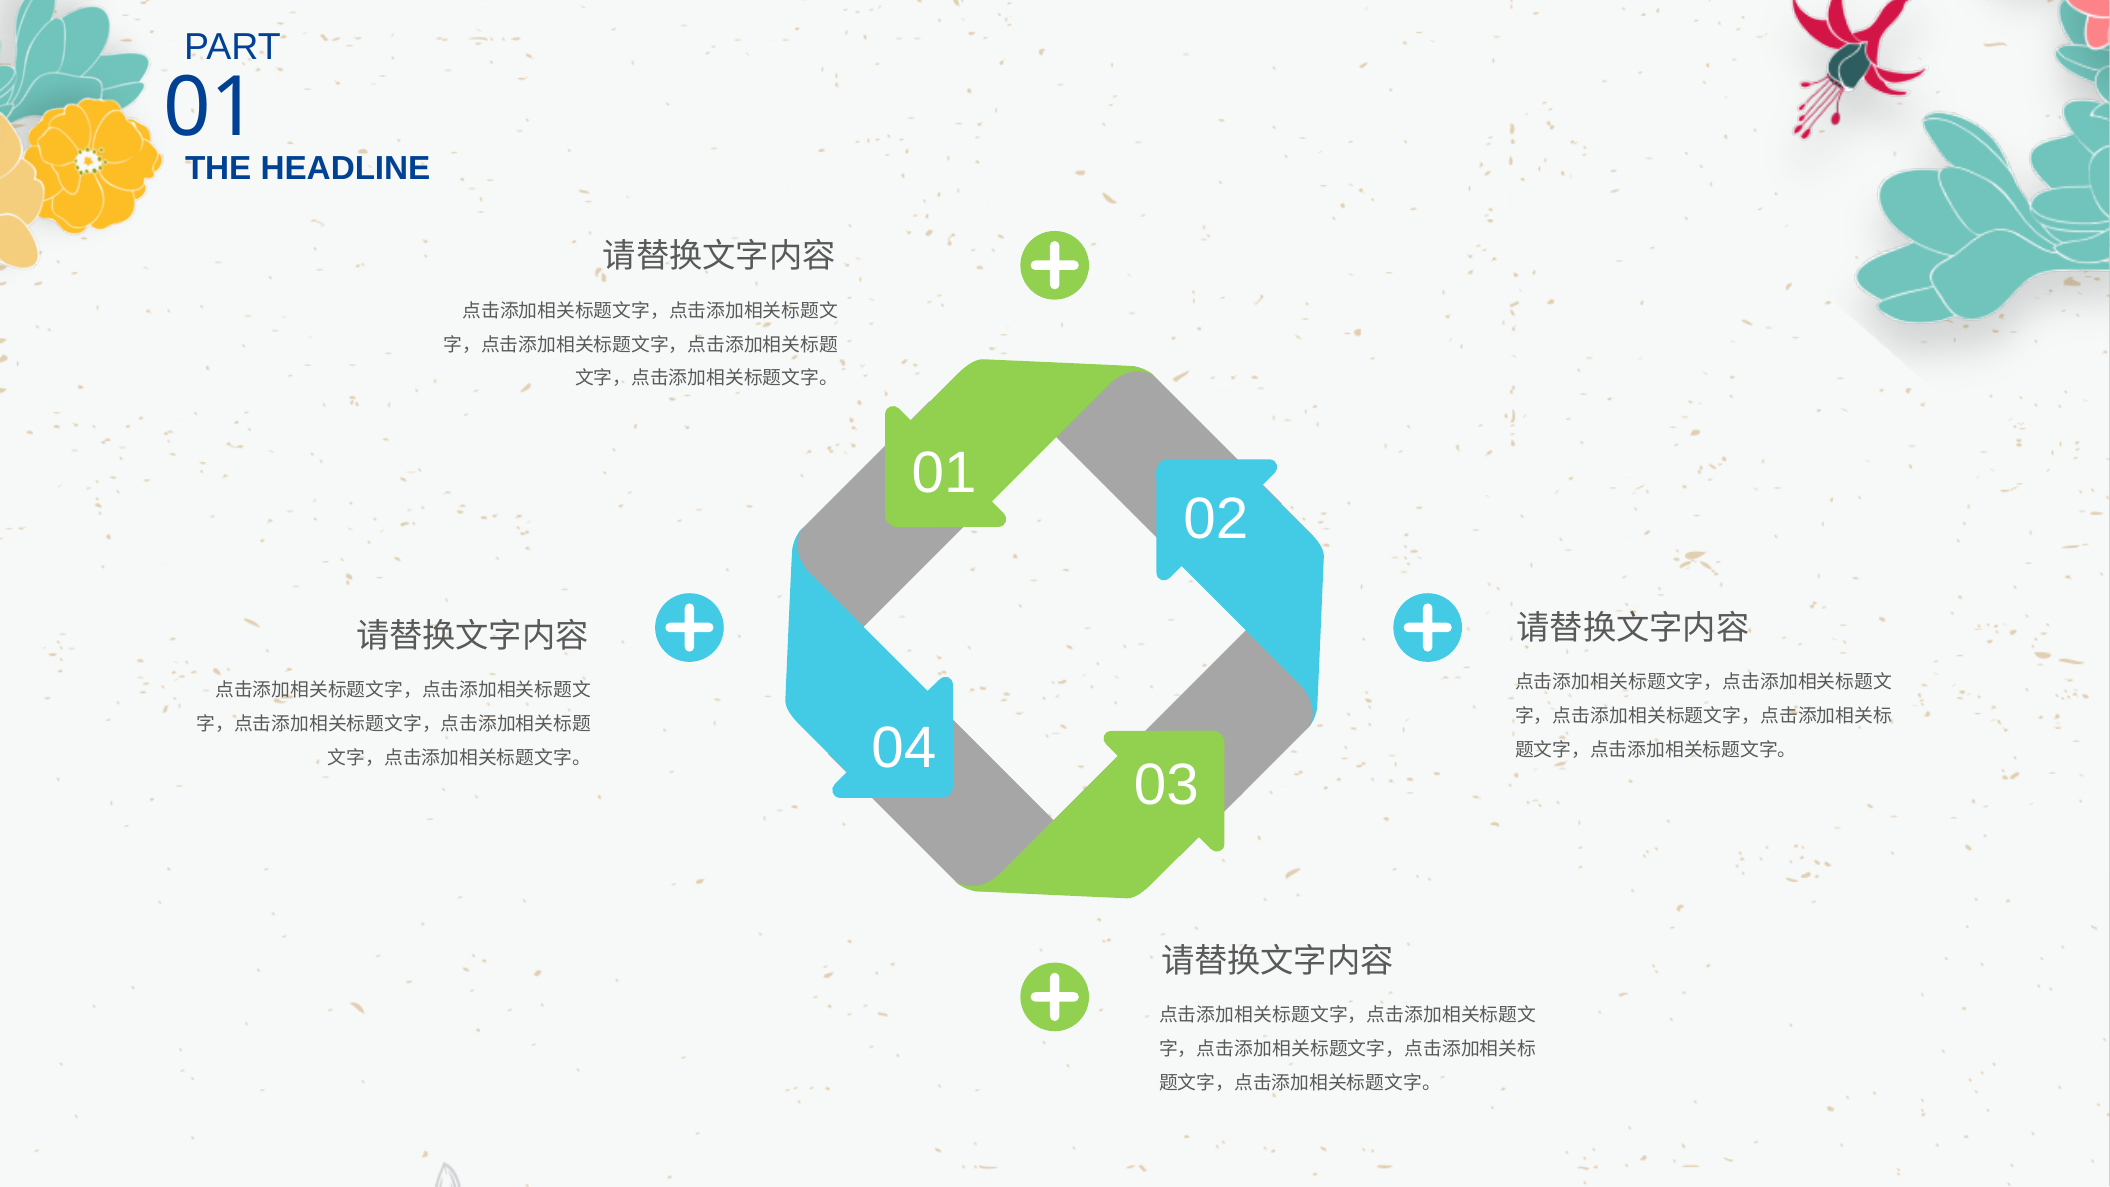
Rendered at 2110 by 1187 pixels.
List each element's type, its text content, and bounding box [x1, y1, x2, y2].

text_box 请替换文字内容 [340, 606, 604, 662]
text_box 01 [148, 44, 273, 159]
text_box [1020, 230, 1090, 281]
text_box 点击添加相关标题文字，点击添加相关标题文字，点击添加相关标题文字，点击添加相关标题文字，点击添加相关标题文字。 [181, 659, 606, 776]
text_box THE HEADLINE [170, 138, 446, 194]
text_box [707, 281, 1402, 976]
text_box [655, 593, 707, 662]
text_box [1402, 593, 1463, 662]
picture [1518, 0, 2110, 494]
text_box 请替换文字内容 [1146, 931, 1409, 987]
text_box 点击添加相关标题文字，点击添加相关标题文字，点击添加相关标题文字，点击添加相关标题文字，点击添加相关标题文字。 [1500, 651, 1907, 768]
text_box 请替换文字内容 [1501, 598, 1765, 654]
text_box PART [169, 14, 296, 75]
picture [0, 0, 2110, 1187]
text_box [1020, 976, 1090, 1032]
text_box 请替换文字内容 [587, 227, 851, 282]
text_box 点击添加相关标题文字，点击添加相关标题文字，点击添加相关标题文字，点击添加相关标题文字，点击添加相关标题文字。 [428, 279, 707, 396]
text_box 点击添加相关标题文字，点击添加相关标题文字，点击添加相关标题文字，点击添加相关标题文字，点击添加相关标题文字。 [1144, 984, 1551, 1101]
